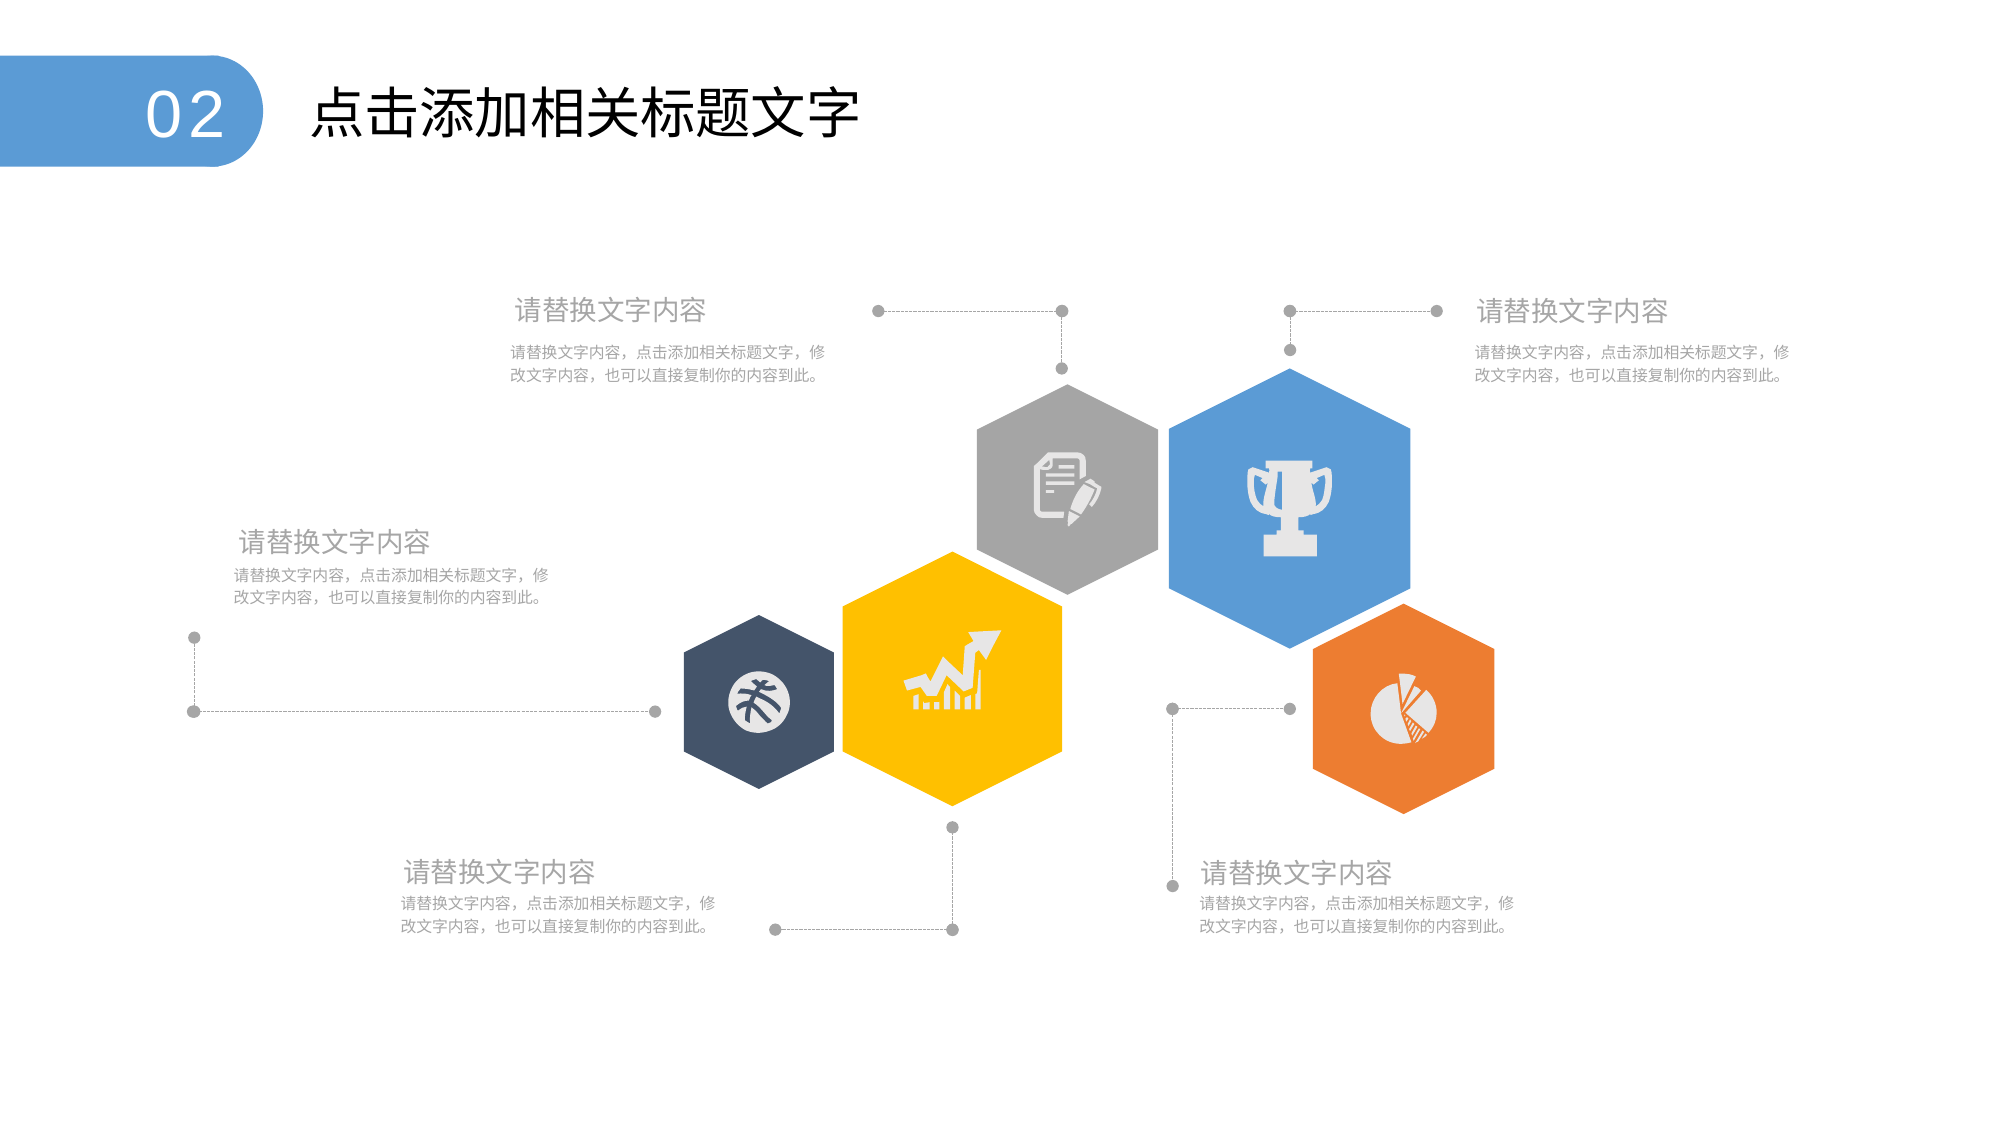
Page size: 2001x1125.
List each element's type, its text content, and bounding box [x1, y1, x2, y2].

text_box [1459, 279, 1813, 393]
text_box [1312, 603, 1495, 815]
text_box 点击添加相关标题文字 [318, 70, 910, 152]
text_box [1168, 368, 1411, 649]
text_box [1184, 841, 1538, 944]
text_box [219, 510, 573, 616]
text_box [1172, 708, 1290, 887]
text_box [878, 311, 1063, 369]
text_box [812, 790, 916, 968]
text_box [193, 637, 656, 712]
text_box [976, 384, 1159, 595]
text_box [1289, 311, 1437, 350]
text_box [495, 279, 849, 393]
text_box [385, 840, 739, 944]
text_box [0, 55, 318, 167]
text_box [842, 551, 1063, 807]
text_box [683, 614, 834, 789]
